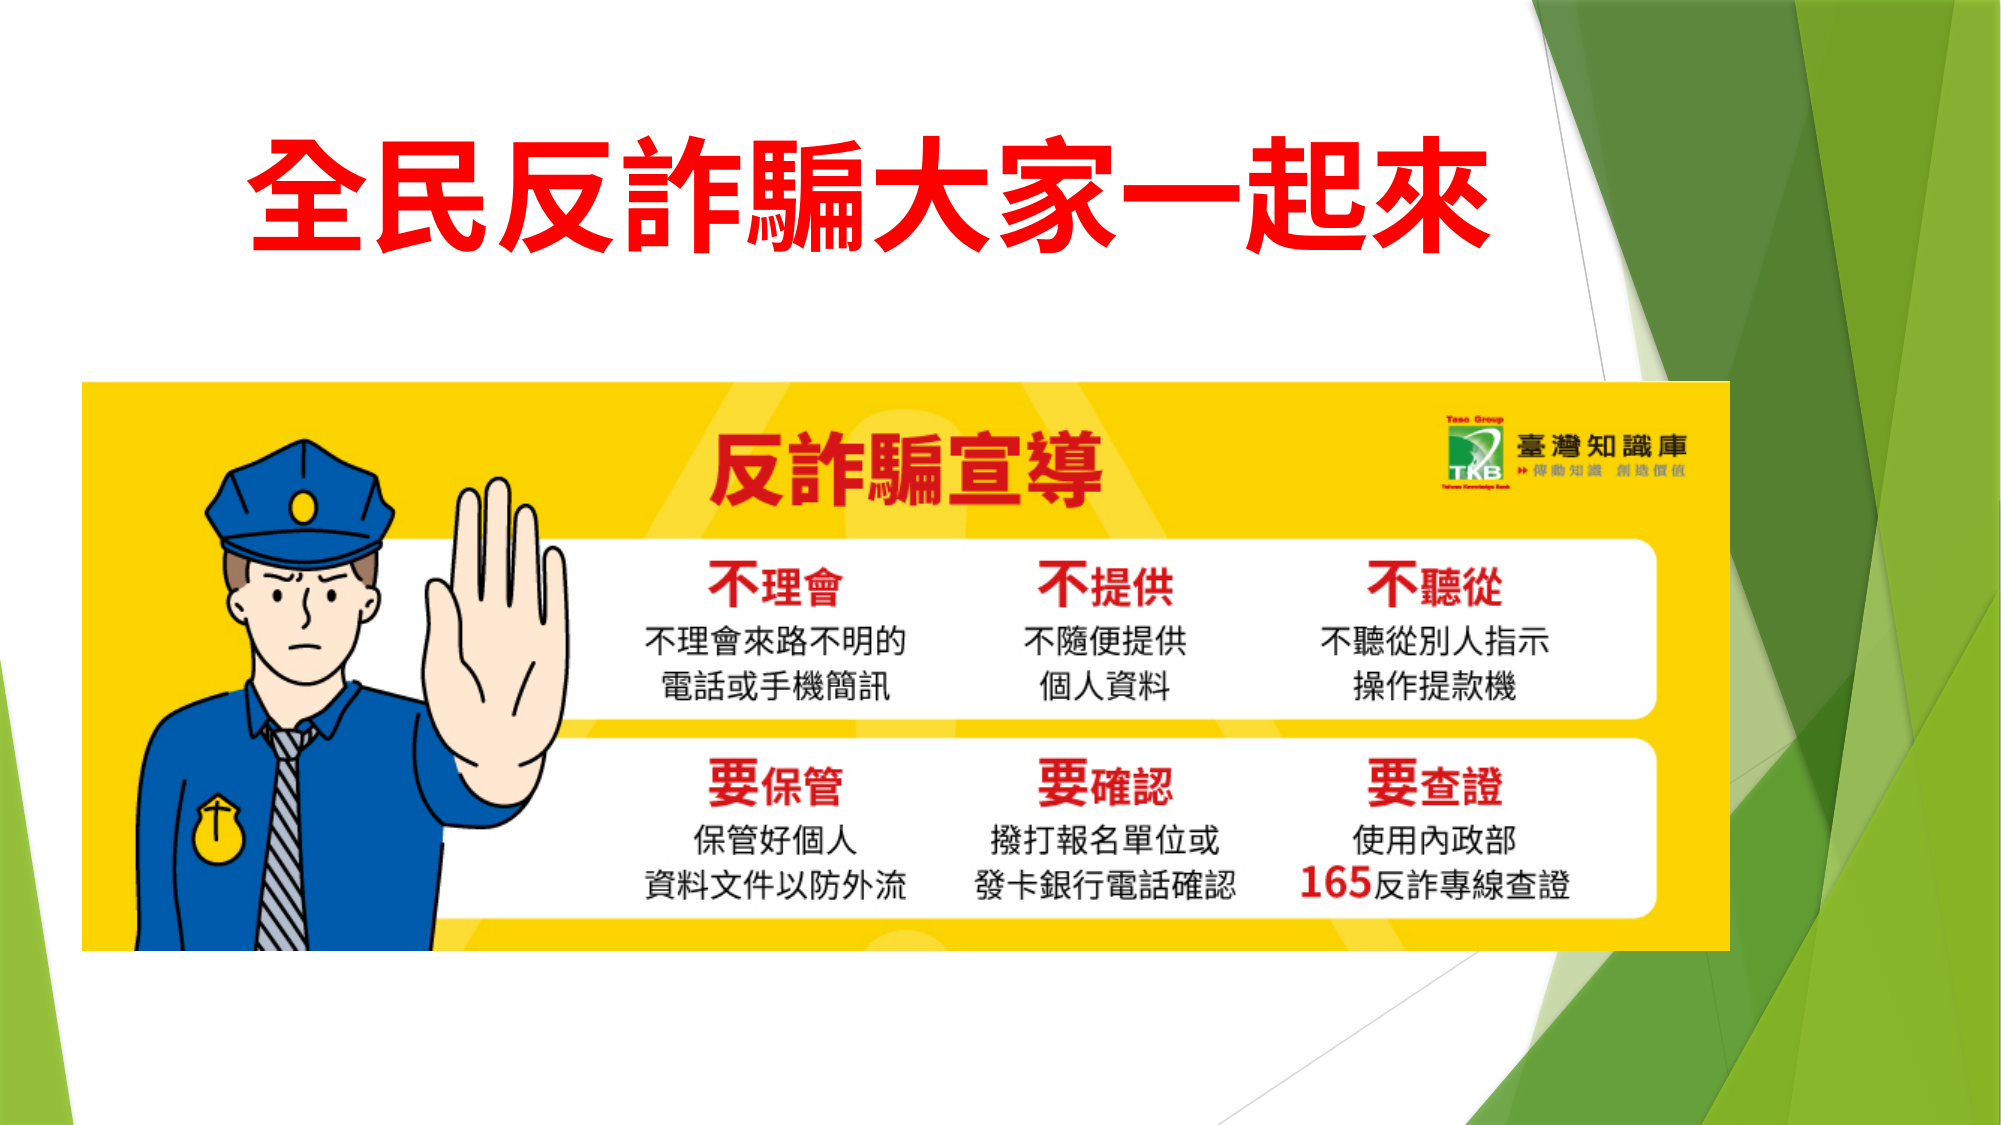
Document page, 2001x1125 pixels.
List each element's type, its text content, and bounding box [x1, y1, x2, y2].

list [81, 380, 1730, 951]
title 全民反詐騙大家一起來 [229, 109, 1640, 327]
